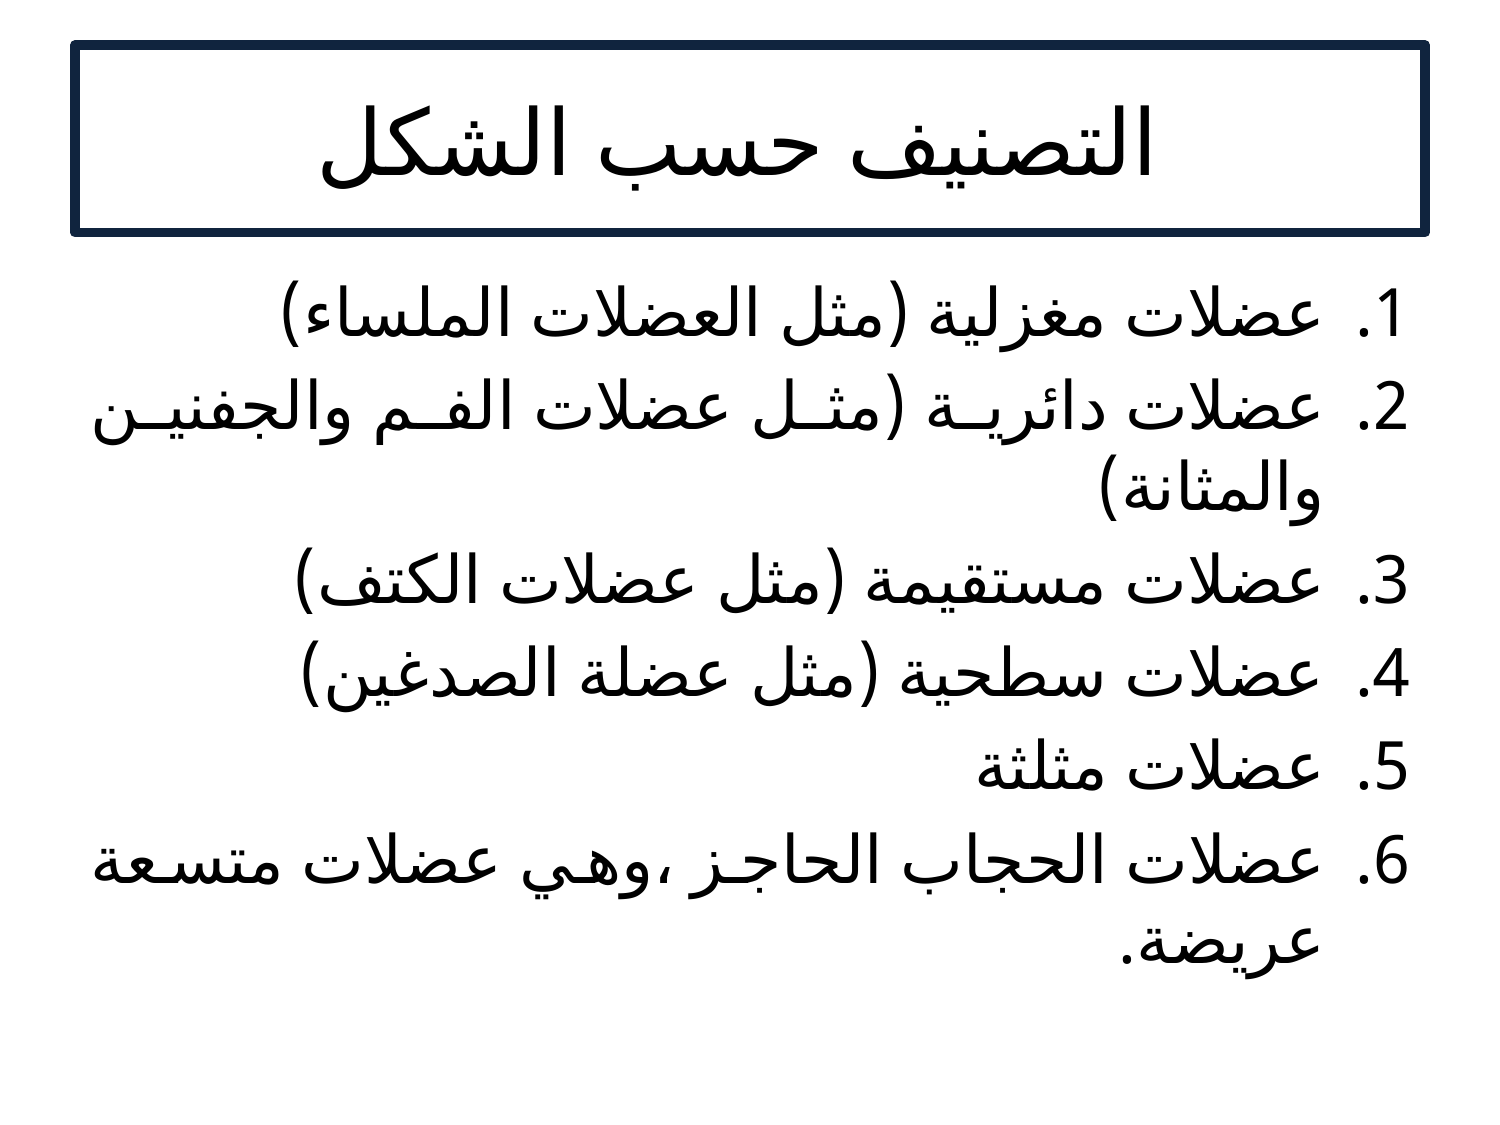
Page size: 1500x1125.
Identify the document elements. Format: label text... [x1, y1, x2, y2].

title التصنيف حسب الشكل [75, 45, 1425, 233]
list عضلات مغزلية (مثل العضلات الملساء) عضلات دائرية (مثل عضلات الفم والجفنين والمثانة) عضلات مستقيمة (مثل عضلات الكتف) عضلات سطحية (مثل عضلة الصدغين) عضلات مثلثة عضلات الحجاب الحاجز ،وهي عضلات متسعة عريضة. [75, 262, 1425, 1005]
